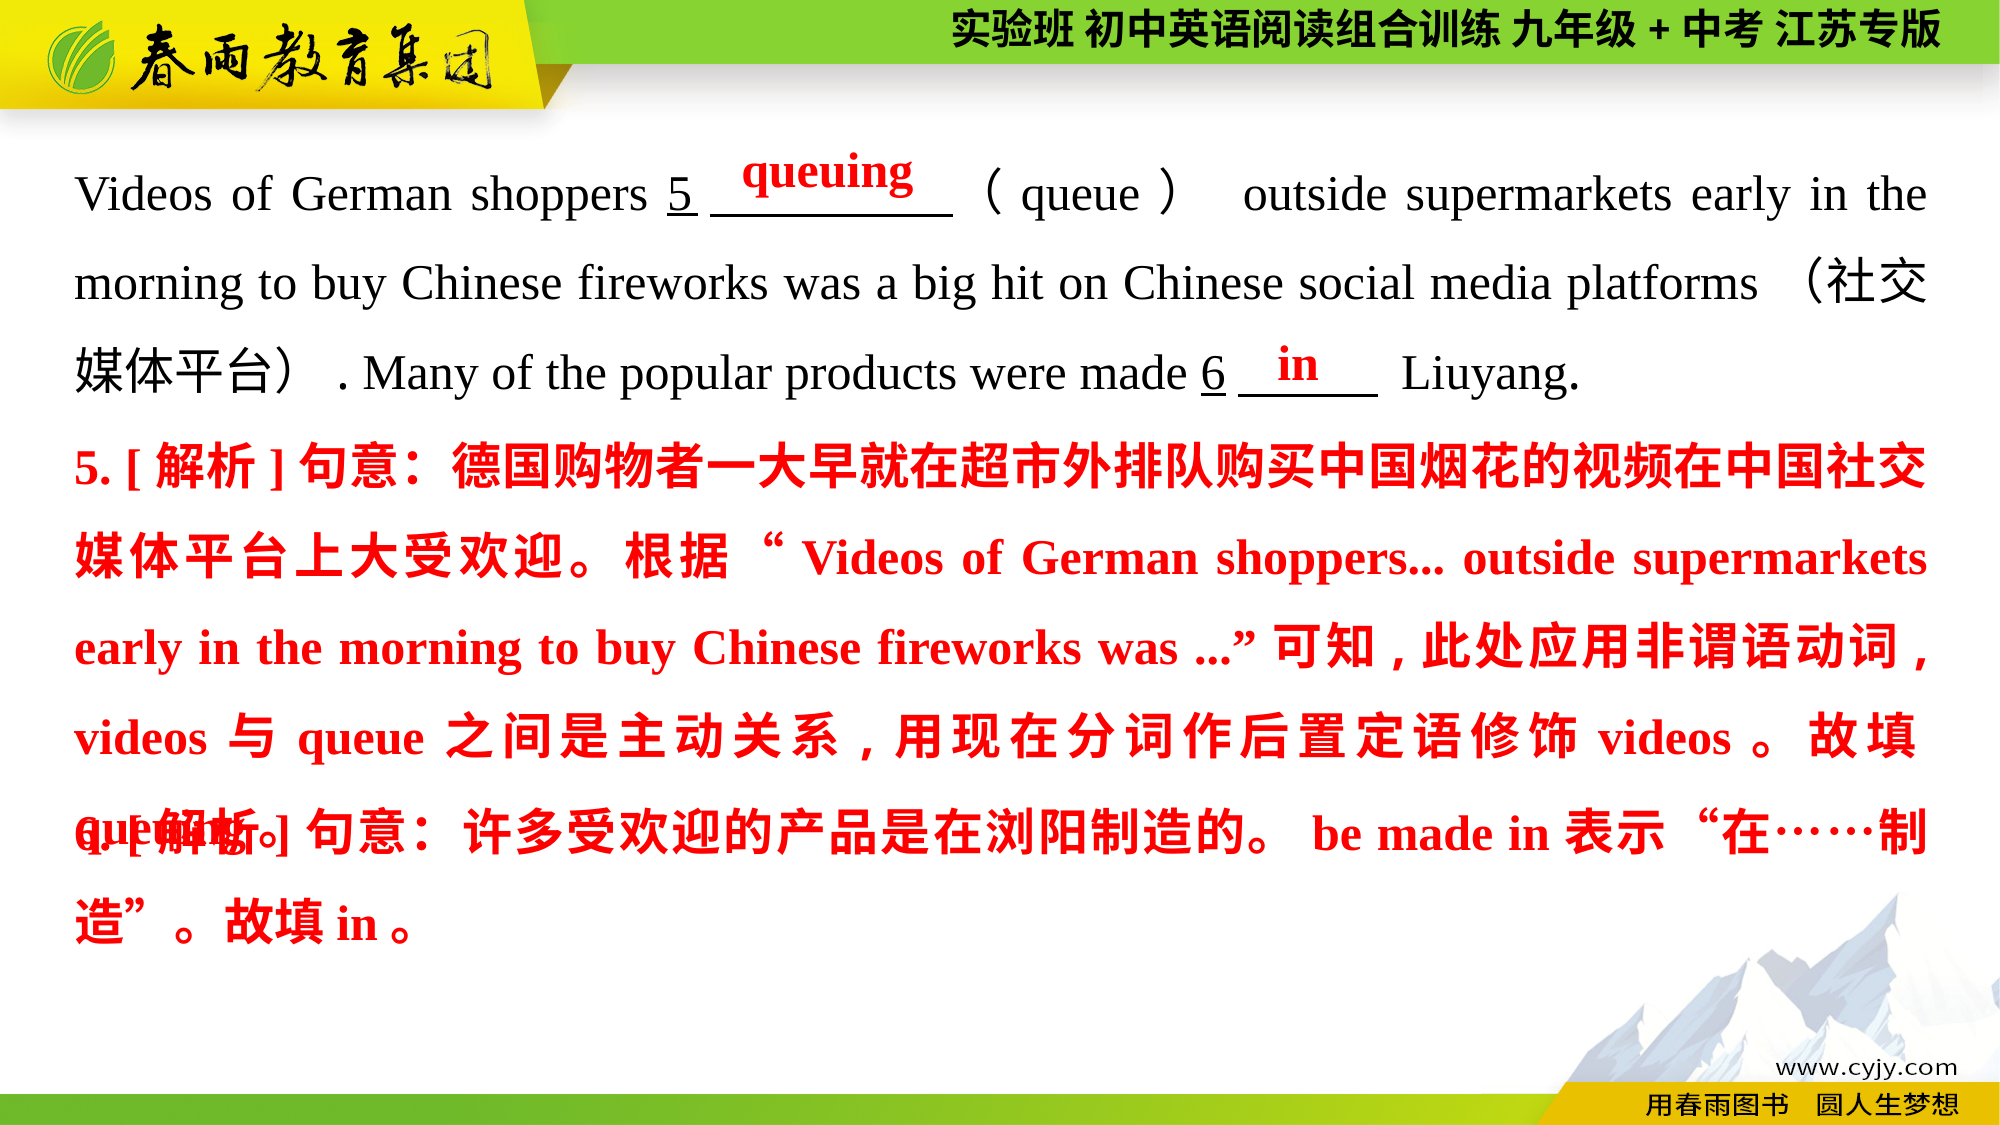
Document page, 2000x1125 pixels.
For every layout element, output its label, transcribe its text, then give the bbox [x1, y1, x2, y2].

text_box 5. [解析]句意：德国购物者一大早就在超市外排队购买中国烟花的视频在中国社交媒体平台上大受欢迎。根据“Videos of German shoppers... outside supermarkets early in the morning to buy Chinese fireworks was ...”可知,此处应用非谓语动词, videos与queue之间是主动关系,用现在分词作后置定语修饰videos。故填queuing。 [59, 397, 1944, 763]
text_box in [1262, 323, 1334, 398]
text_box 6. [解析]句意：许多受欢迎的产品是在浏阳制造的。be made in表示“在……制造”。故填in。 [59, 763, 1944, 959]
text_box queuing [726, 130, 991, 205]
list Videos of German shoppers 5 （queue） outside supermarkets early in the morning to buy Chinese fireworks was a big hit on Chinese social media platforms（社交媒体平台）. Many of the popular products were made 6 Liuyang. [59, 122, 1944, 397]
picture [0, 0, 2000, 1125]
